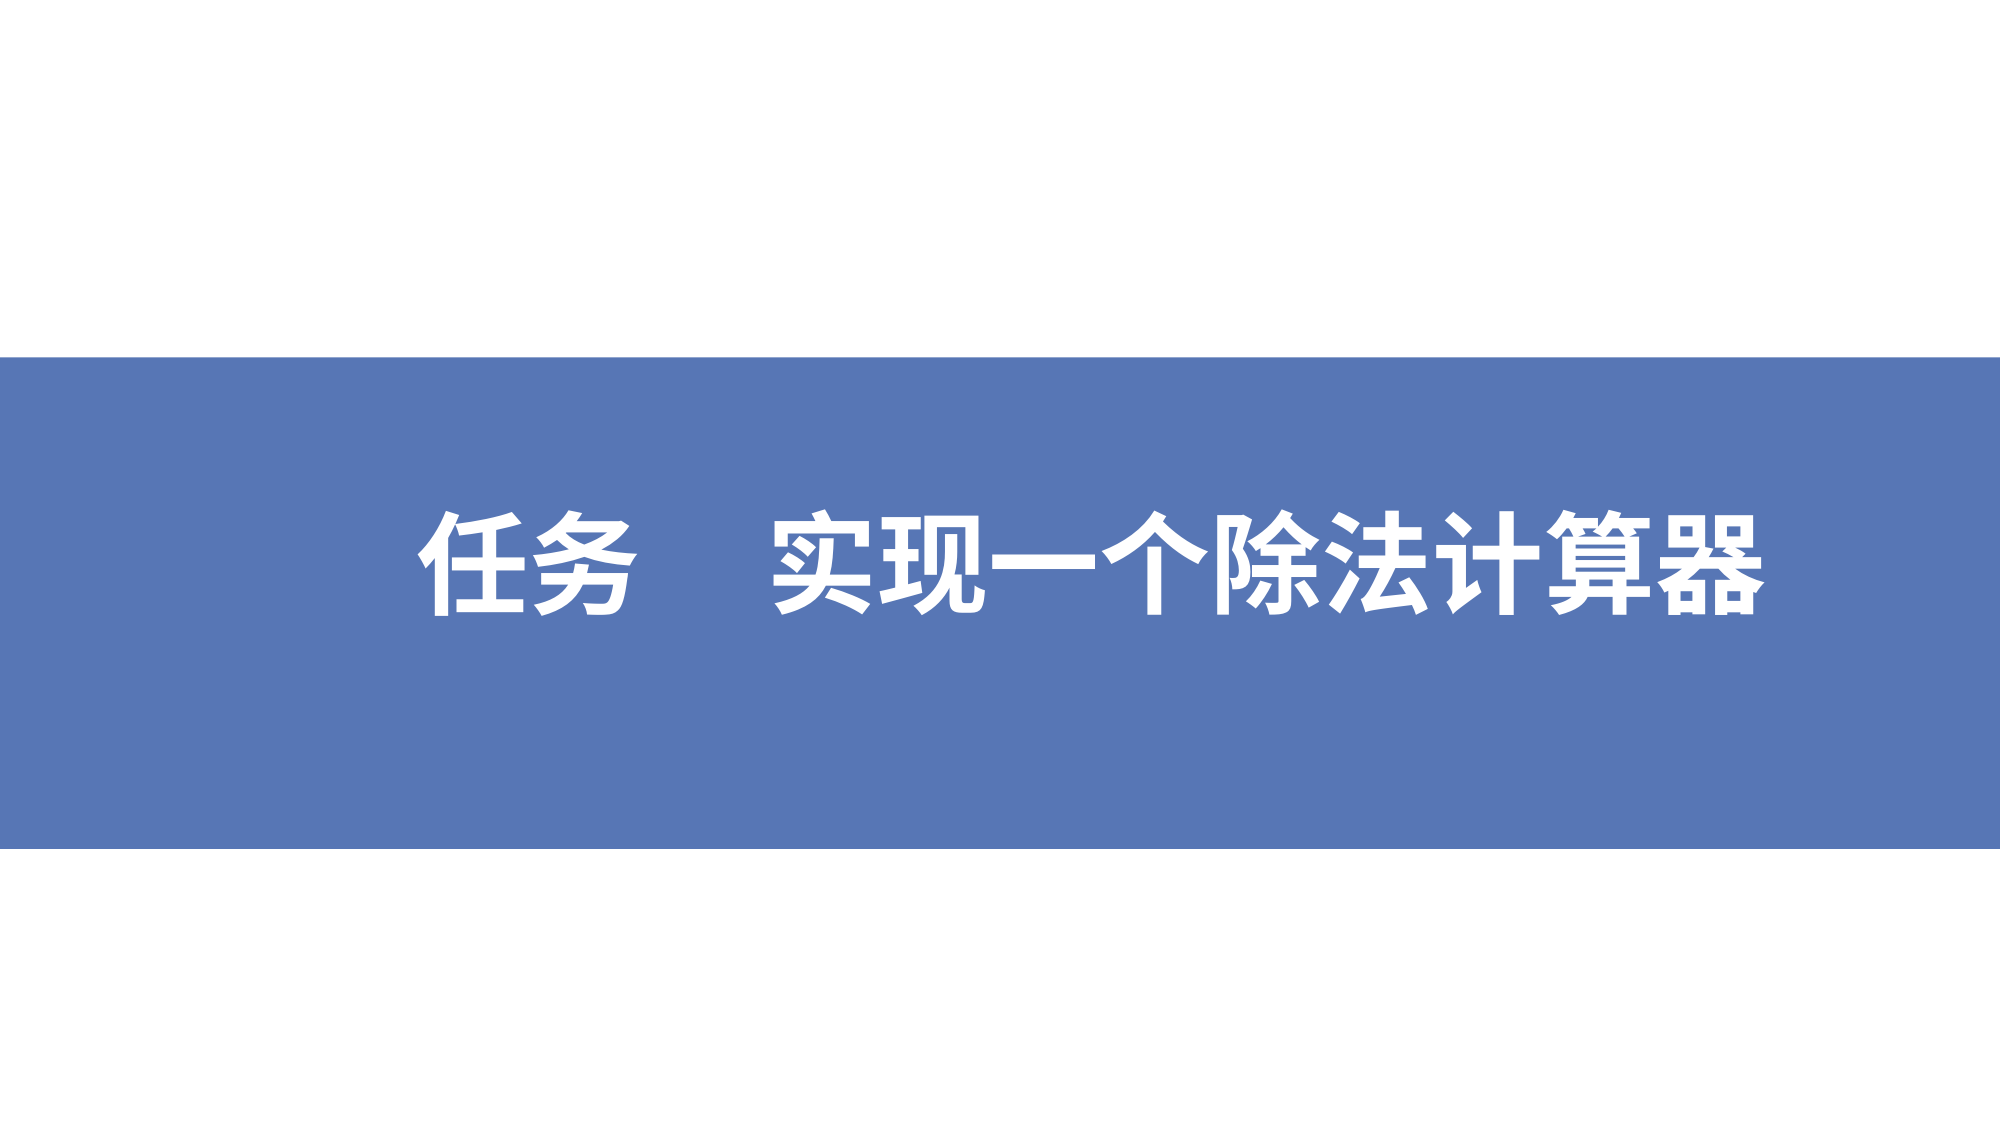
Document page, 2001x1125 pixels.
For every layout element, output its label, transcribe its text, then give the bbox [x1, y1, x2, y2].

text_box [0, 356, 2000, 850]
text_box 任务 [401, 486, 747, 637]
text_box 实现一个除法计算器 [751, 486, 1800, 635]
